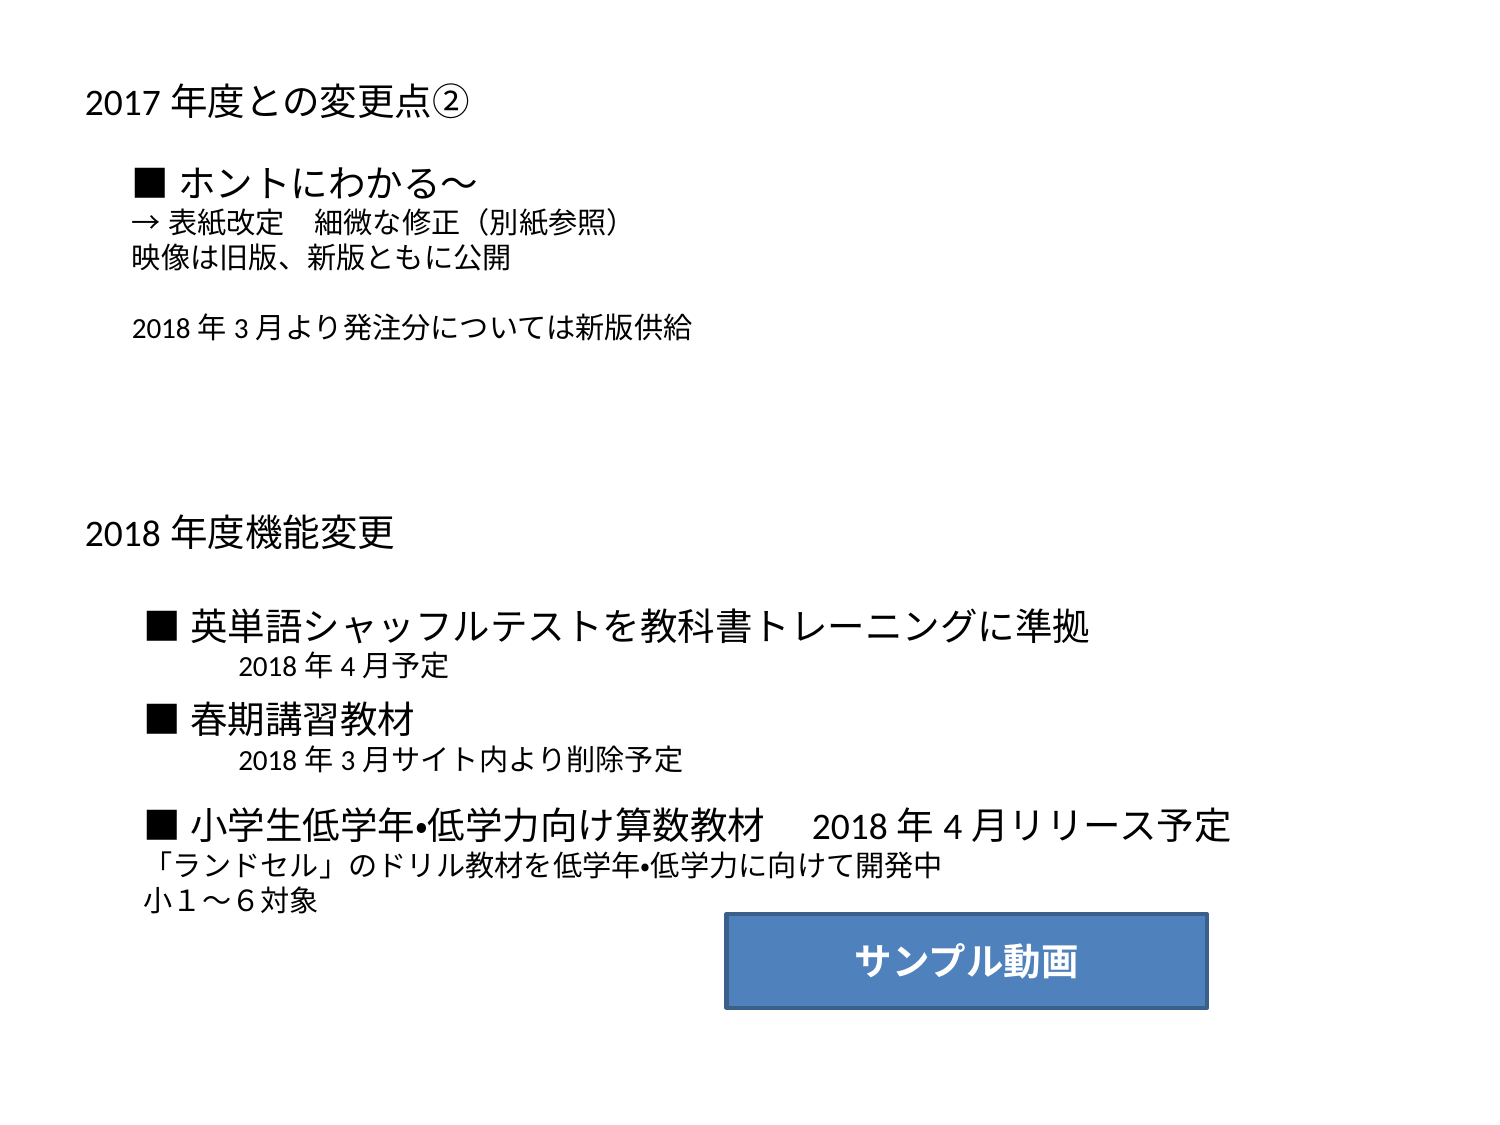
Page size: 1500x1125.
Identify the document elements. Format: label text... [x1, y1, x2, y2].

text_box ■英単語シャッフルテストを教科書トレーニングに準拠 2018年4月予定 [128, 595, 1430, 689]
text_box サンプル動画 [724, 912, 1209, 1010]
text_box ■ホントにわかる～ →表紙改定 細微な修正（別紙参照） 映像は旧版、新版ともに公開 2018年3月より発注分については新版供給 [117, 152, 1336, 387]
text_box 2018年度機能変更 [70, 501, 692, 562]
text_box ■小学生低学年・低学力向け算数教材 2018年4月リリース予定 「ランドセル」のドリル教材を低学年・低学力に向けて開発中 小１～６対象 [128, 794, 1372, 970]
text_box 2017年度との変更点② [70, 70, 692, 130]
text_box ■春期講習教材 2018年3月サイト内より削除予定 [128, 689, 1430, 784]
